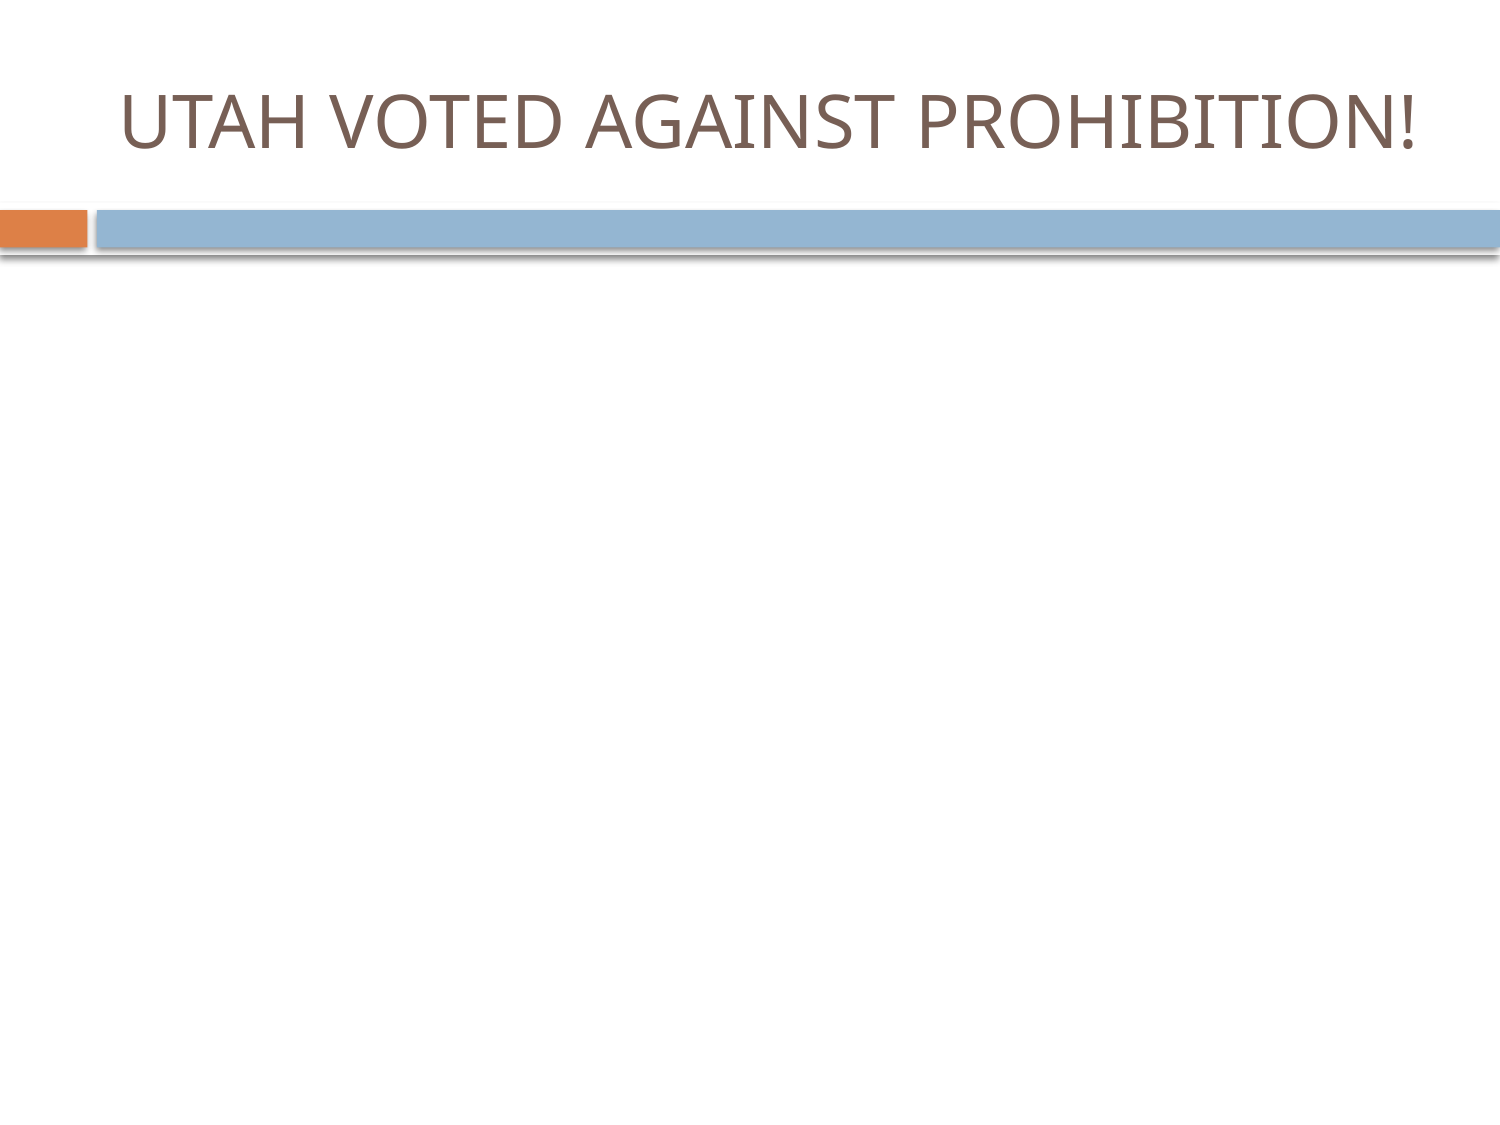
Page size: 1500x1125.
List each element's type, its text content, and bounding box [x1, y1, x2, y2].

title UTAH VOTED AGAINST PROHIBITION! [100, 37, 1438, 200]
